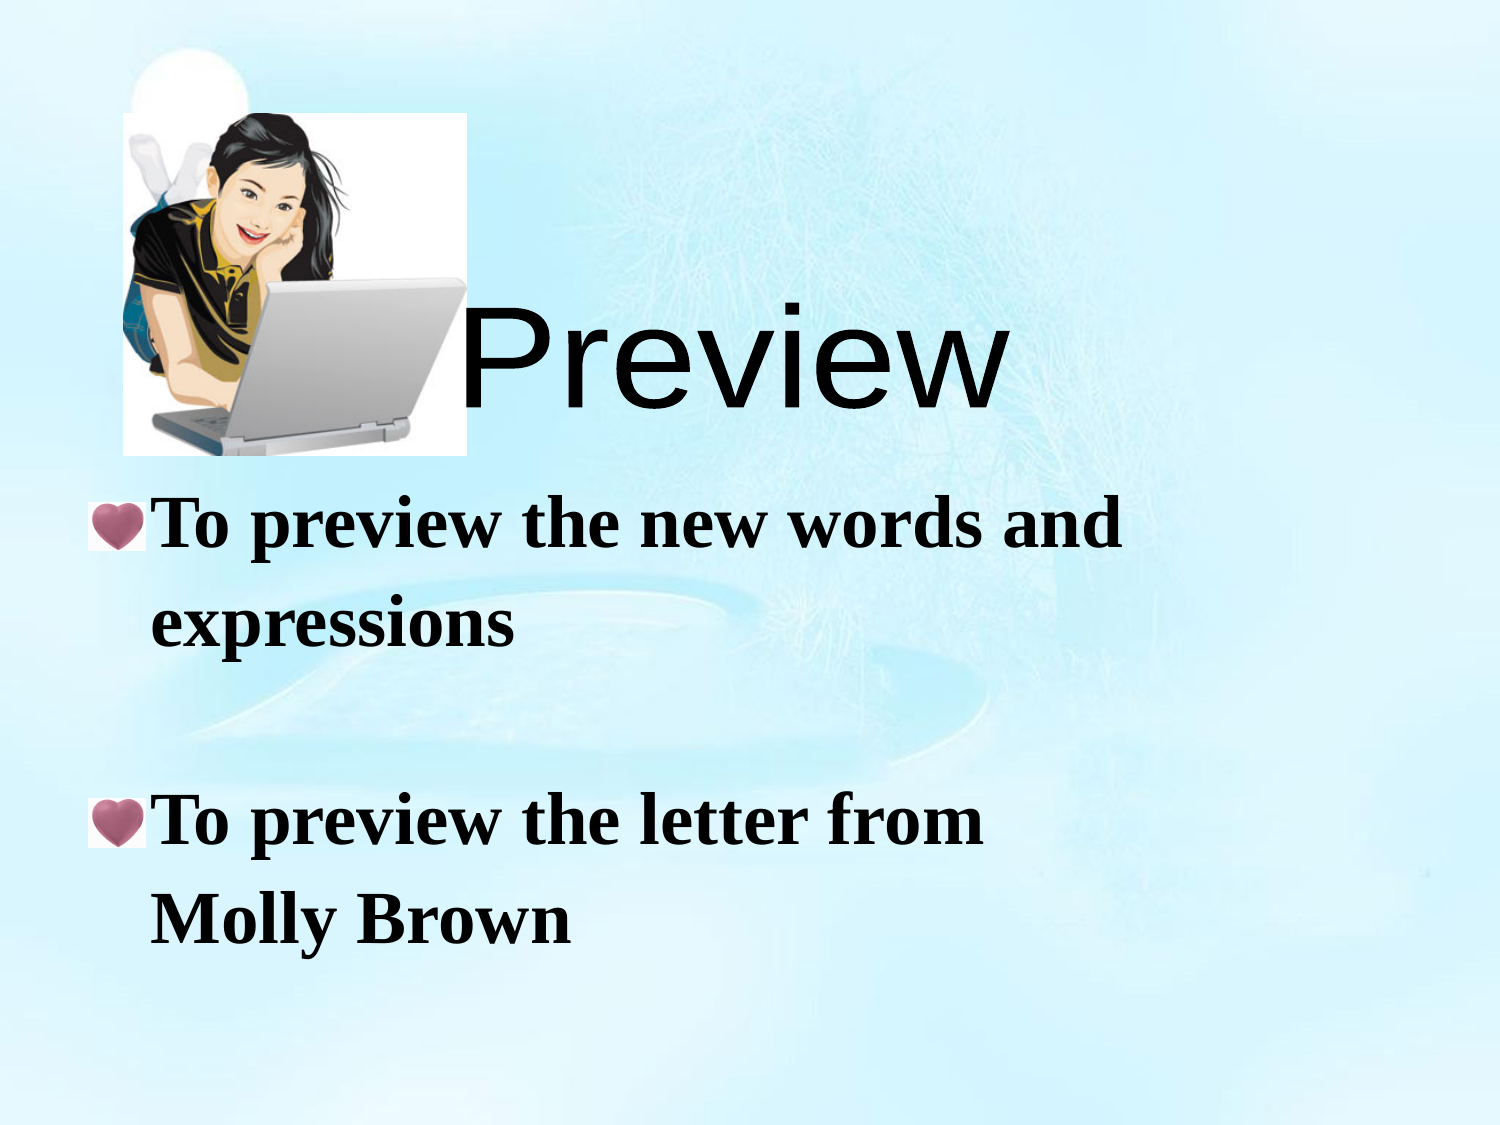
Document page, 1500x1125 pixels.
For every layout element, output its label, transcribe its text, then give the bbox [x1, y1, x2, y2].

text_box To preview the new words and expressions To preview the letter from Molly Brown [135, 456, 1164, 966]
picture [0, 0, 1500, 1125]
